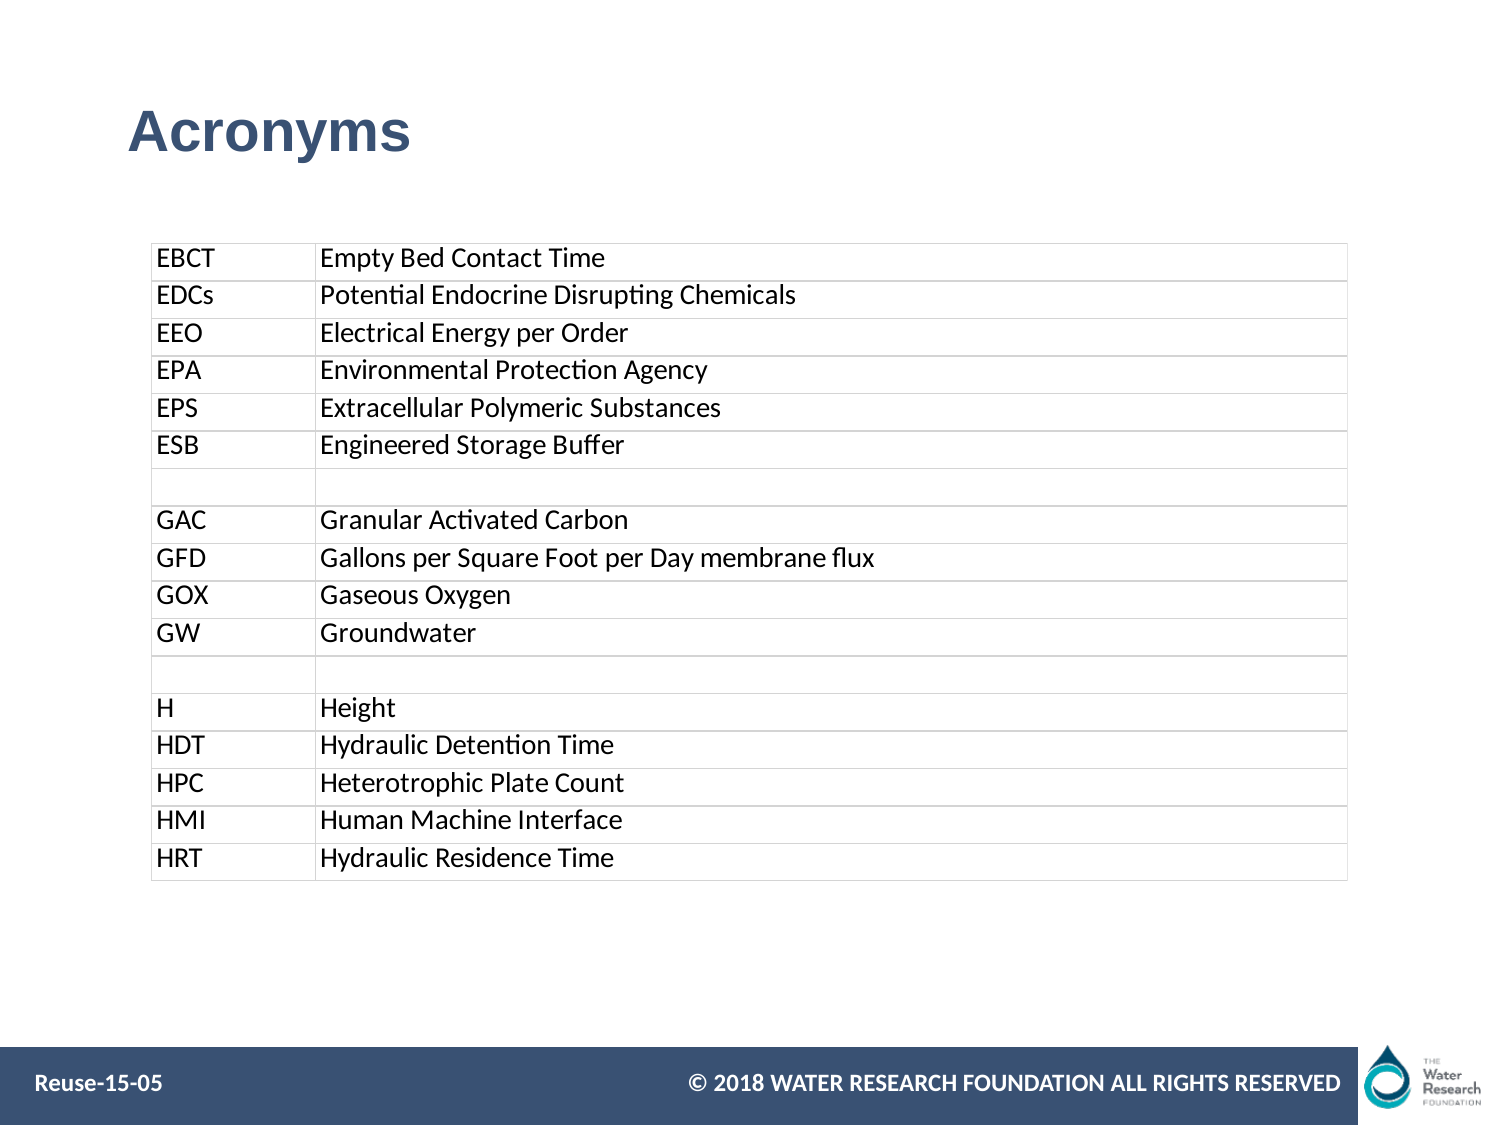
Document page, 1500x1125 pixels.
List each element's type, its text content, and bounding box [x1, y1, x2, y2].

picture [1354, 1035, 1491, 1119]
title Acronyms [112, 88, 1390, 177]
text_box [151, 242, 1349, 882]
